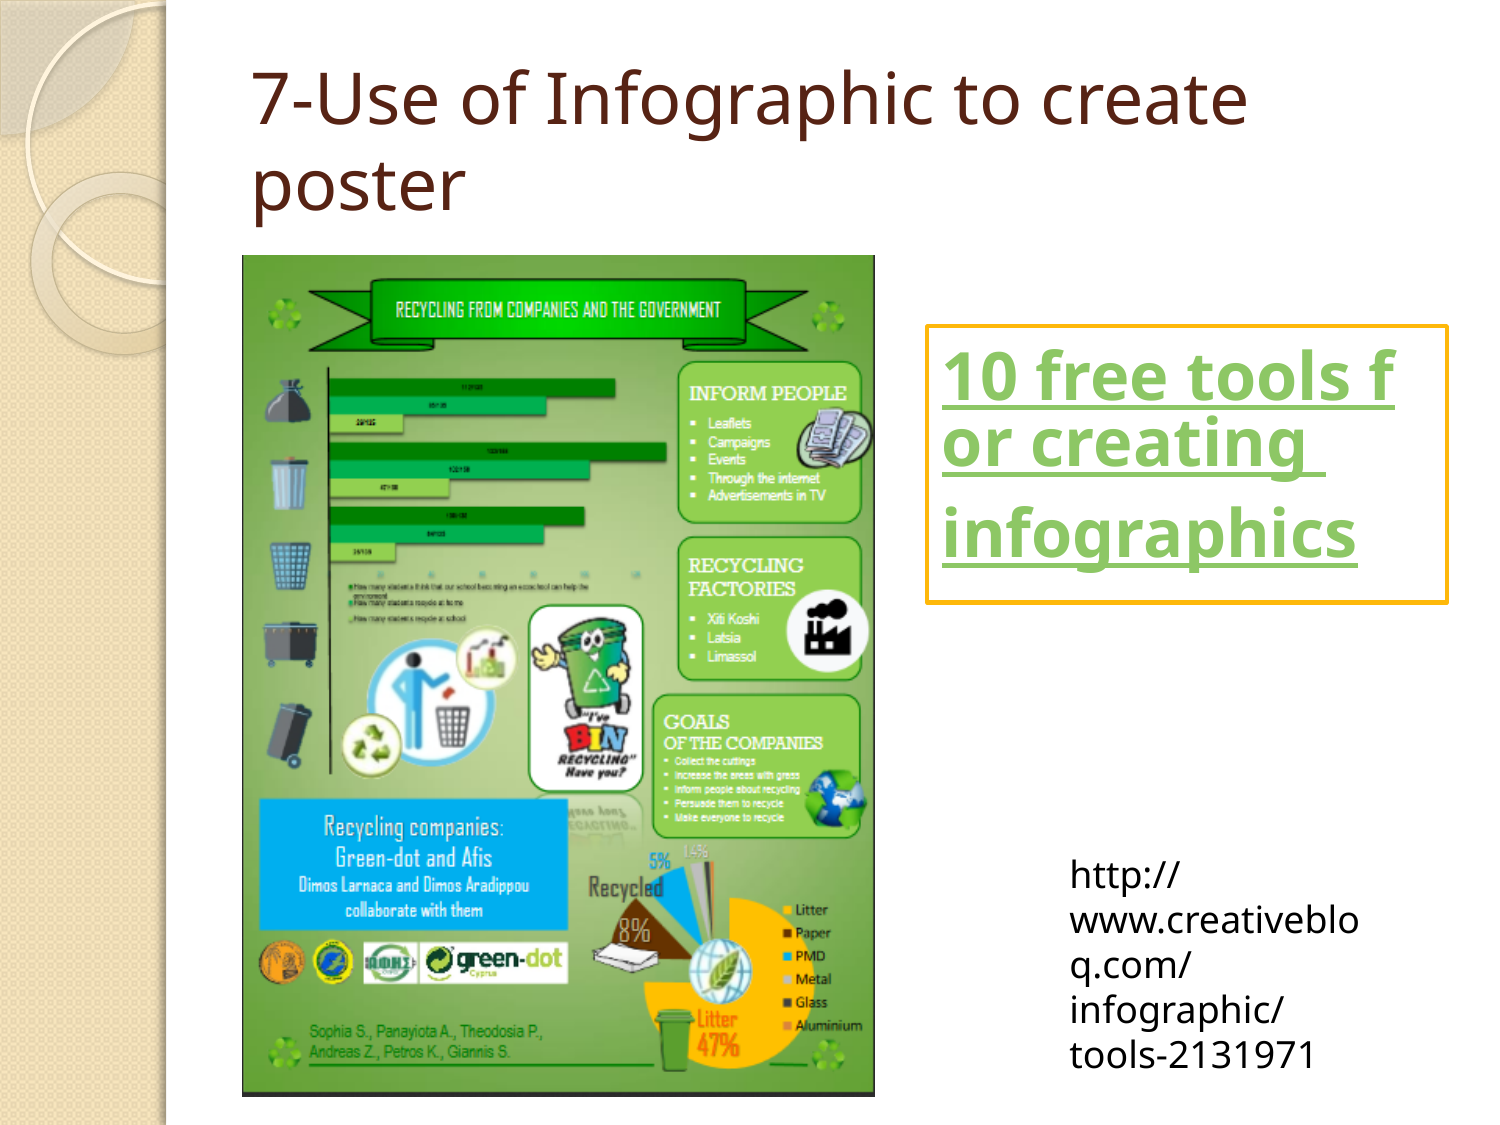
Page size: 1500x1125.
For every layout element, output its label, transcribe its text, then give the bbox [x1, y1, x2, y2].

picture [241, 255, 876, 1097]
title 7-Use of Infographic to create poster [235, 45, 1466, 233]
text_box http://www.creativebloq.com/infographic/tools-2131971 [1054, 843, 1383, 1084]
text_box 10 free tools for creating infographics [925, 324, 1449, 605]
